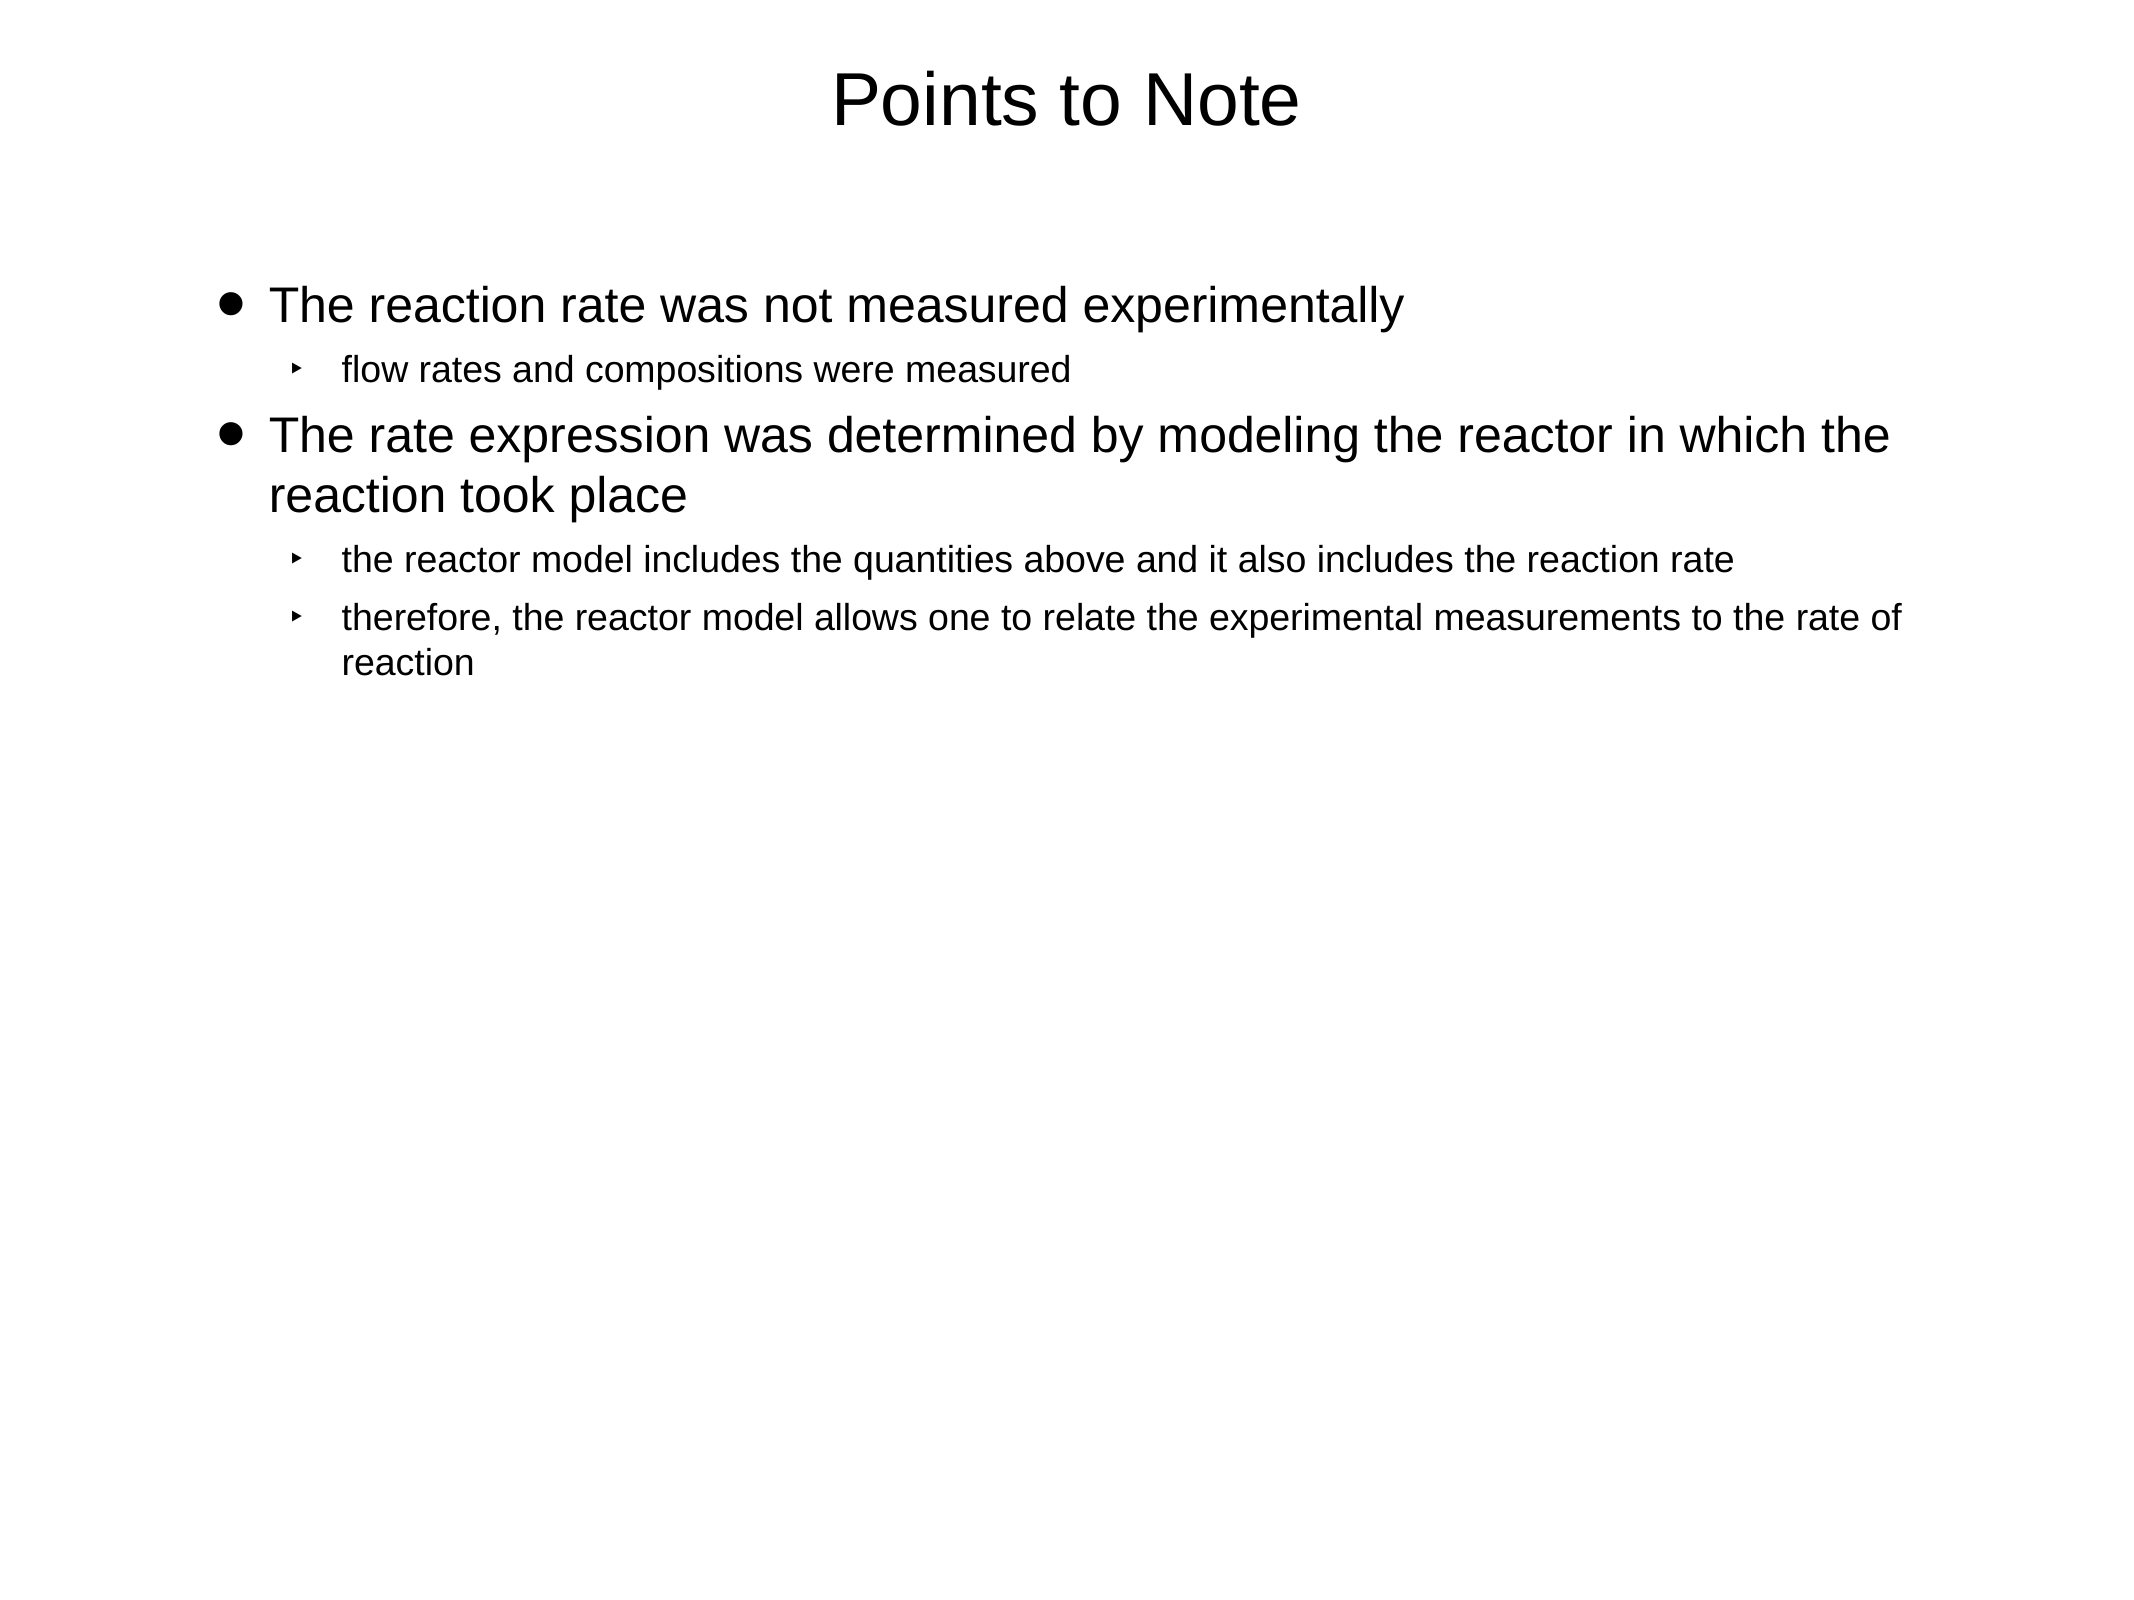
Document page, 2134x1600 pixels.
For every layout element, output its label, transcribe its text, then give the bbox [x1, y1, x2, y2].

list The reaction rate was not measured experimentally flow rates and compositions were measured The rate expression was determined by modeling the reactor in which the reaction took place the reactor model includes the quantities above and it also includes the reaction rate therefore, the reactor model allows one to relate the experimental measurements to the rate of reaction [208, 264, 1925, 1463]
title Points to Note [208, 41, 1925, 250]
